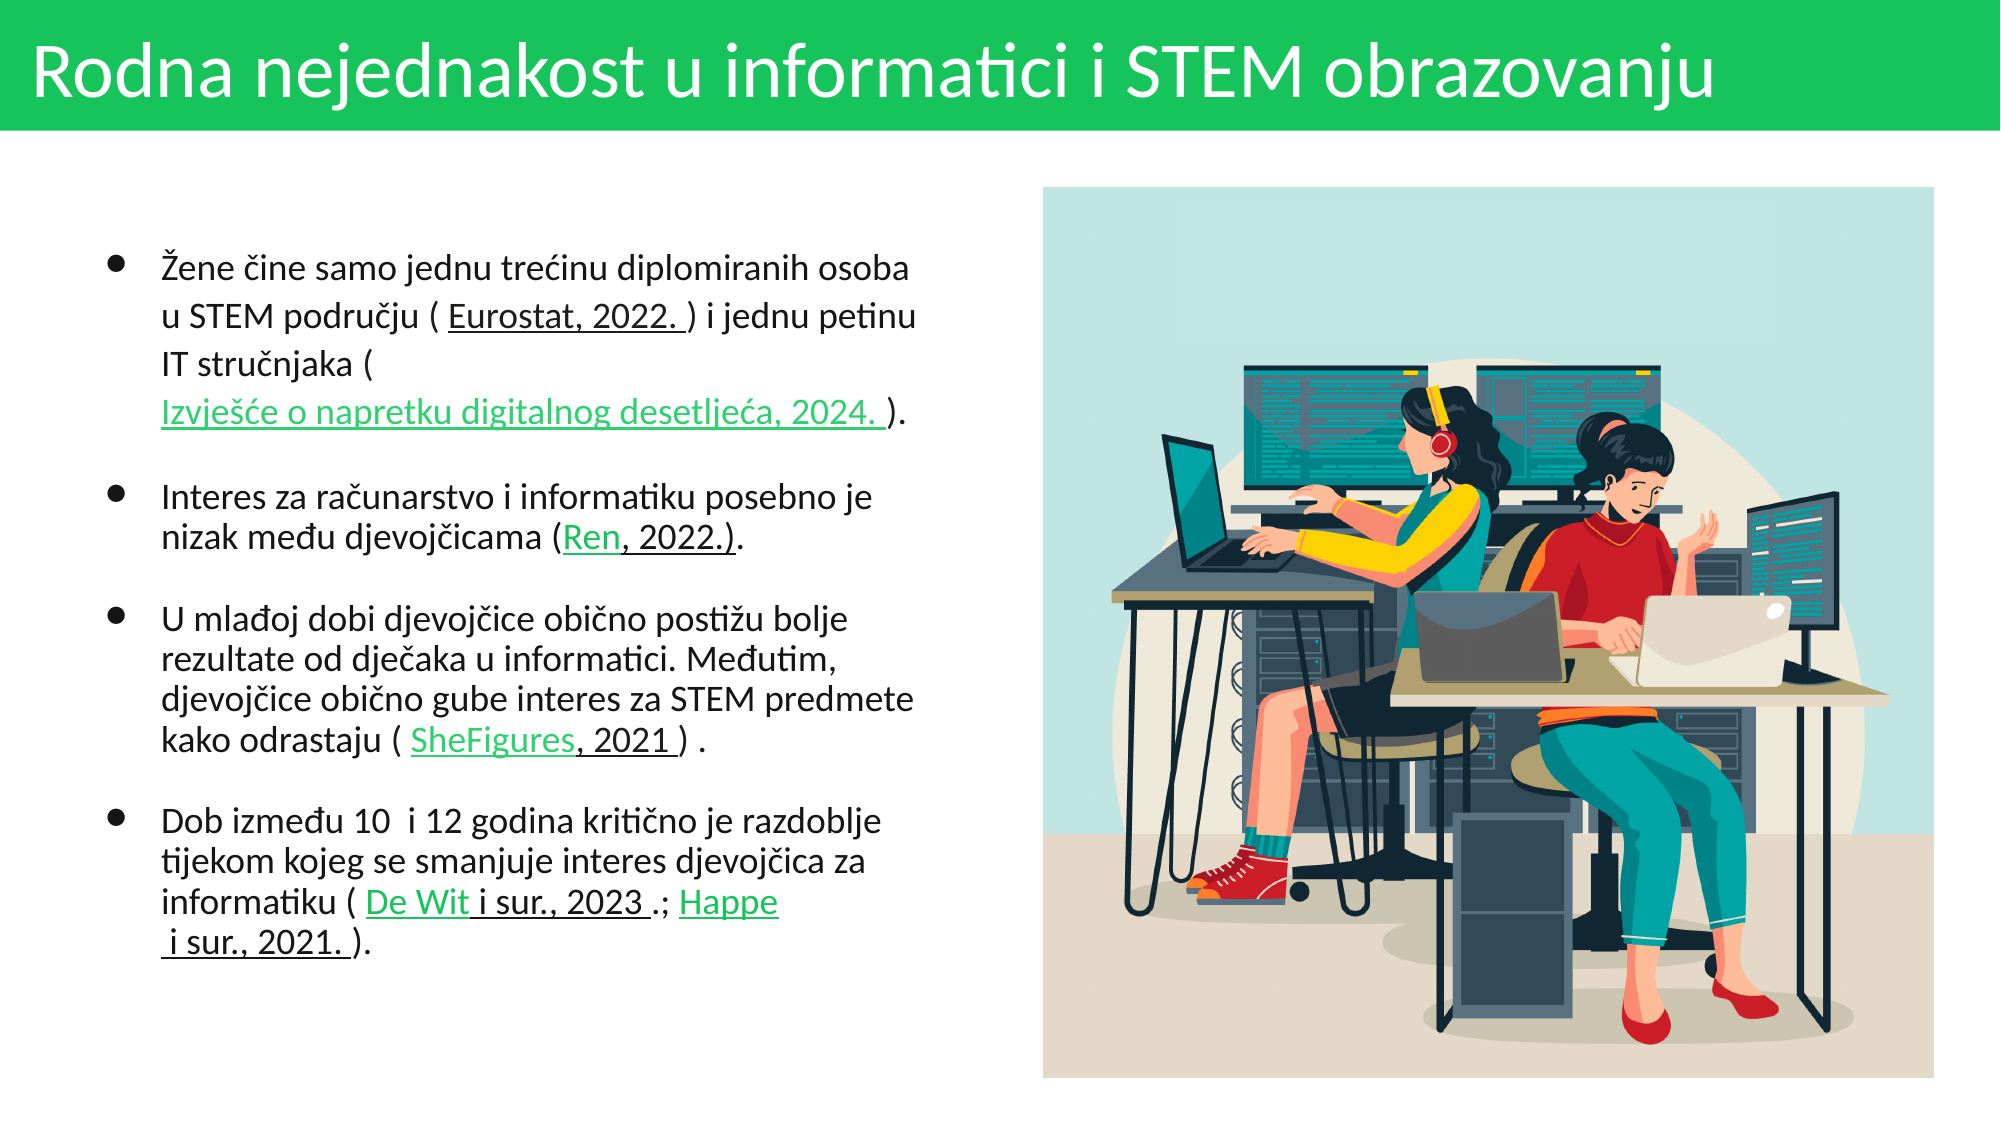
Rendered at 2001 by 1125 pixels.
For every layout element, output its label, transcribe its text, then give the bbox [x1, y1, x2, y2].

title Rodna nejednakost u informatici i STEM obrazovanju [16, 13, 1976, 131]
list Žene čine samo jednu trećinu diplomiranih osoba u STEM području ( Eurostat, 2022. ) i jednu petinu IT stručnjaka (Izvješće o napretku digitalnog desetljeća, 2024. ). Interes za računarstvo i informatiku posebno je nizak među djevojčicama (Ren, 2022.). U mlađoj dobi djevojčice obično postižu bolje rezultate od dječaka u informatici. Međutim, djevojčice obično gube interes za STEM predmete kako odrastaju ( SheFigures, 2021 ) . Dob između 10 i 12 godina kritično je razdoblje tijekom kojeg se smanjuje interes djevojčica za informatiku ( De Wit i sur., 2023 .; Happe i sur., 2021. ). [71, 232, 946, 1034]
picture [1043, 187, 1935, 1079]
